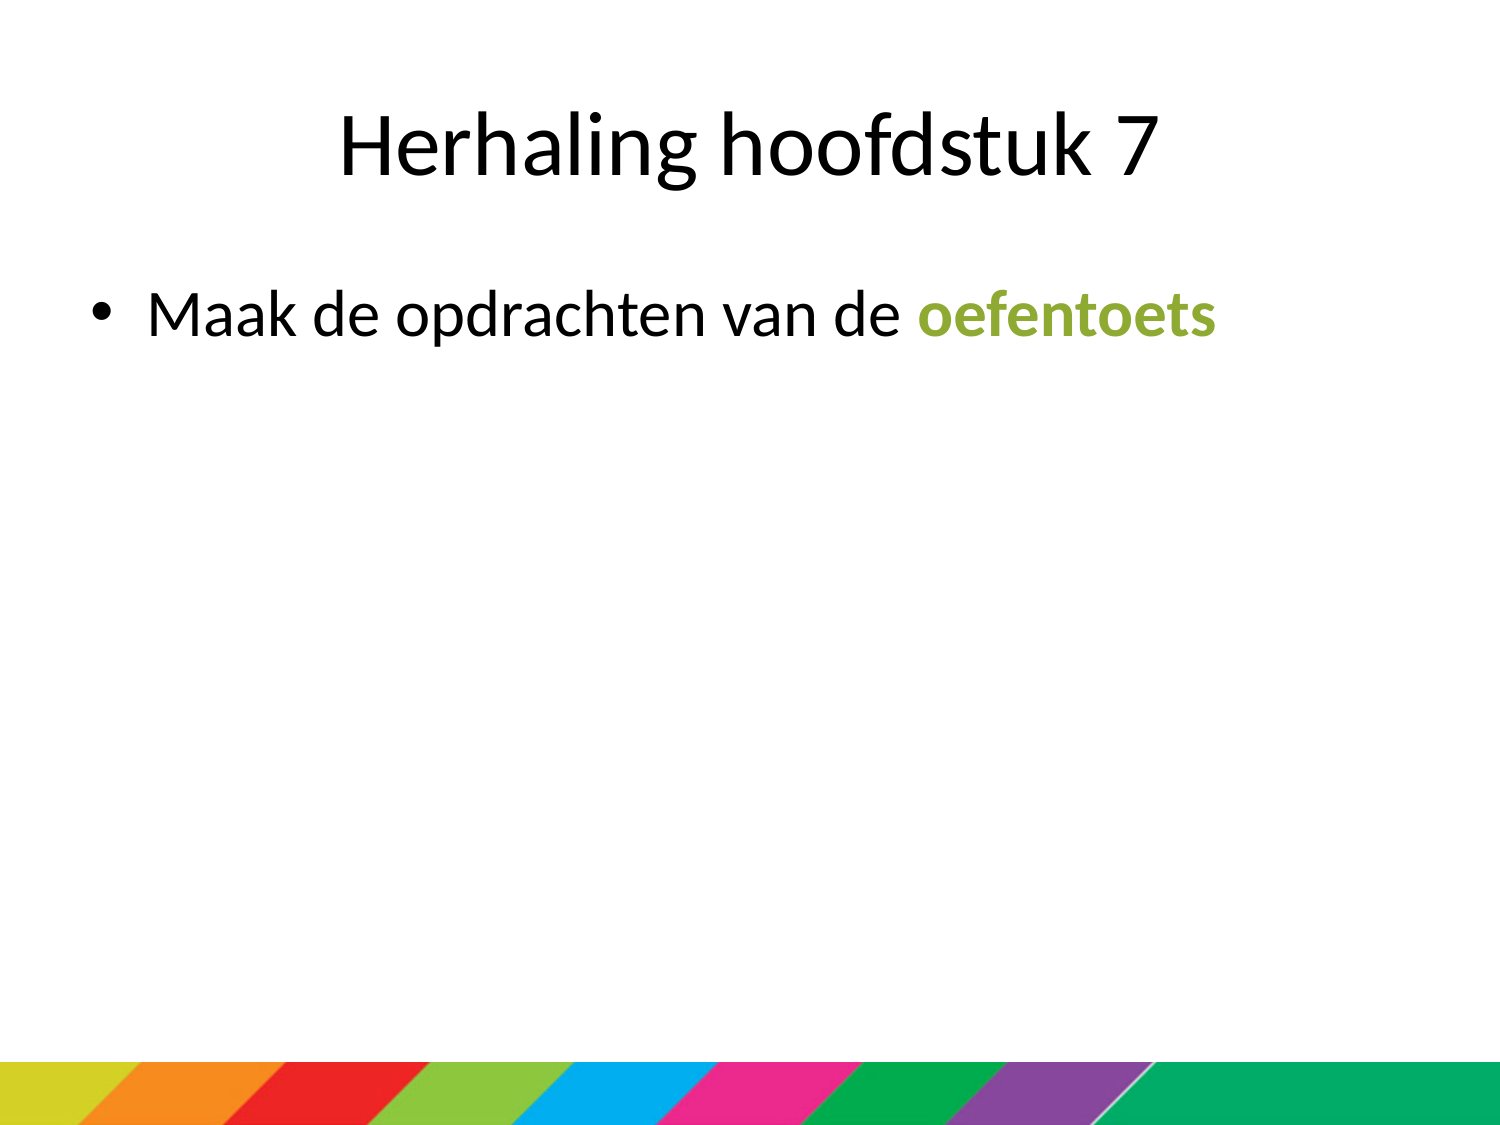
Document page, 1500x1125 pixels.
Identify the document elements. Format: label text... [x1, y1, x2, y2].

list Maak de opdrachten van de oefentoets [75, 262, 1425, 1005]
title Herhaling hoofdstuk 7 [75, 45, 1425, 233]
picture [0, 1062, 574, 1125]
picture [656, 1062, 1500, 1125]
